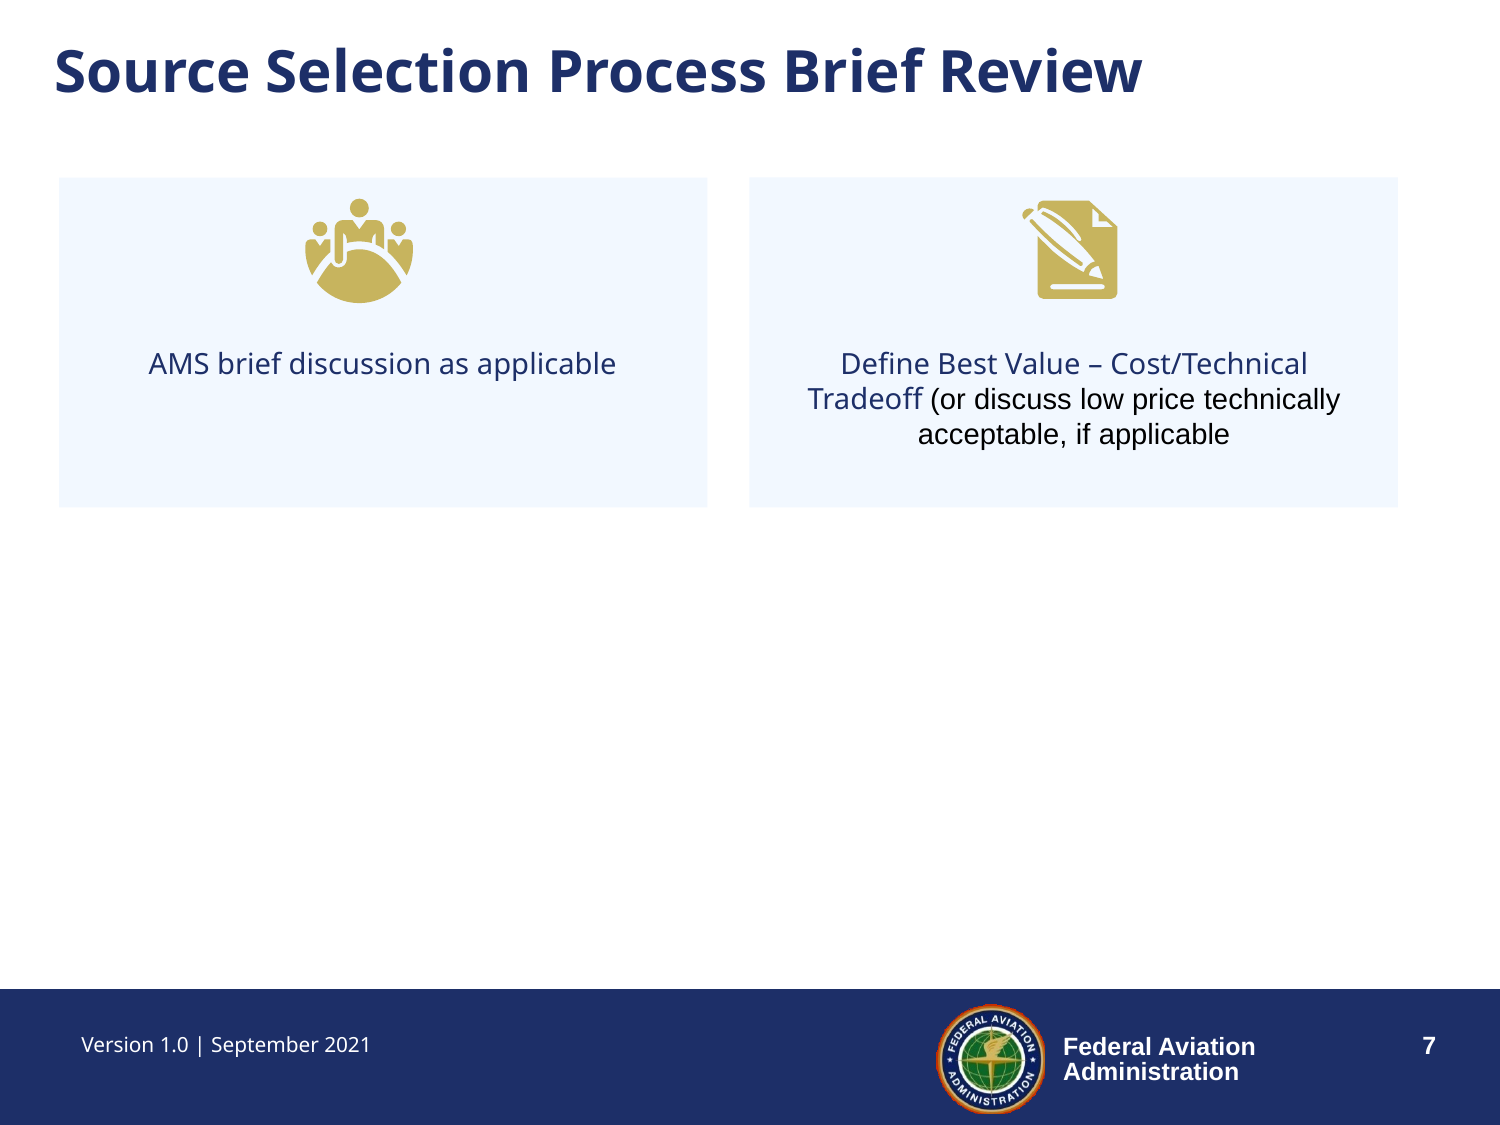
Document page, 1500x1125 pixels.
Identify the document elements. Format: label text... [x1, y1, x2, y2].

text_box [749, 177, 1399, 508]
text_box Source Selection Process Brief Review [39, 23, 1403, 116]
text_box Version 1.0 | September 2021 [66, 1023, 387, 1064]
picture [936, 1004, 1045, 1114]
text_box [58, 177, 708, 508]
